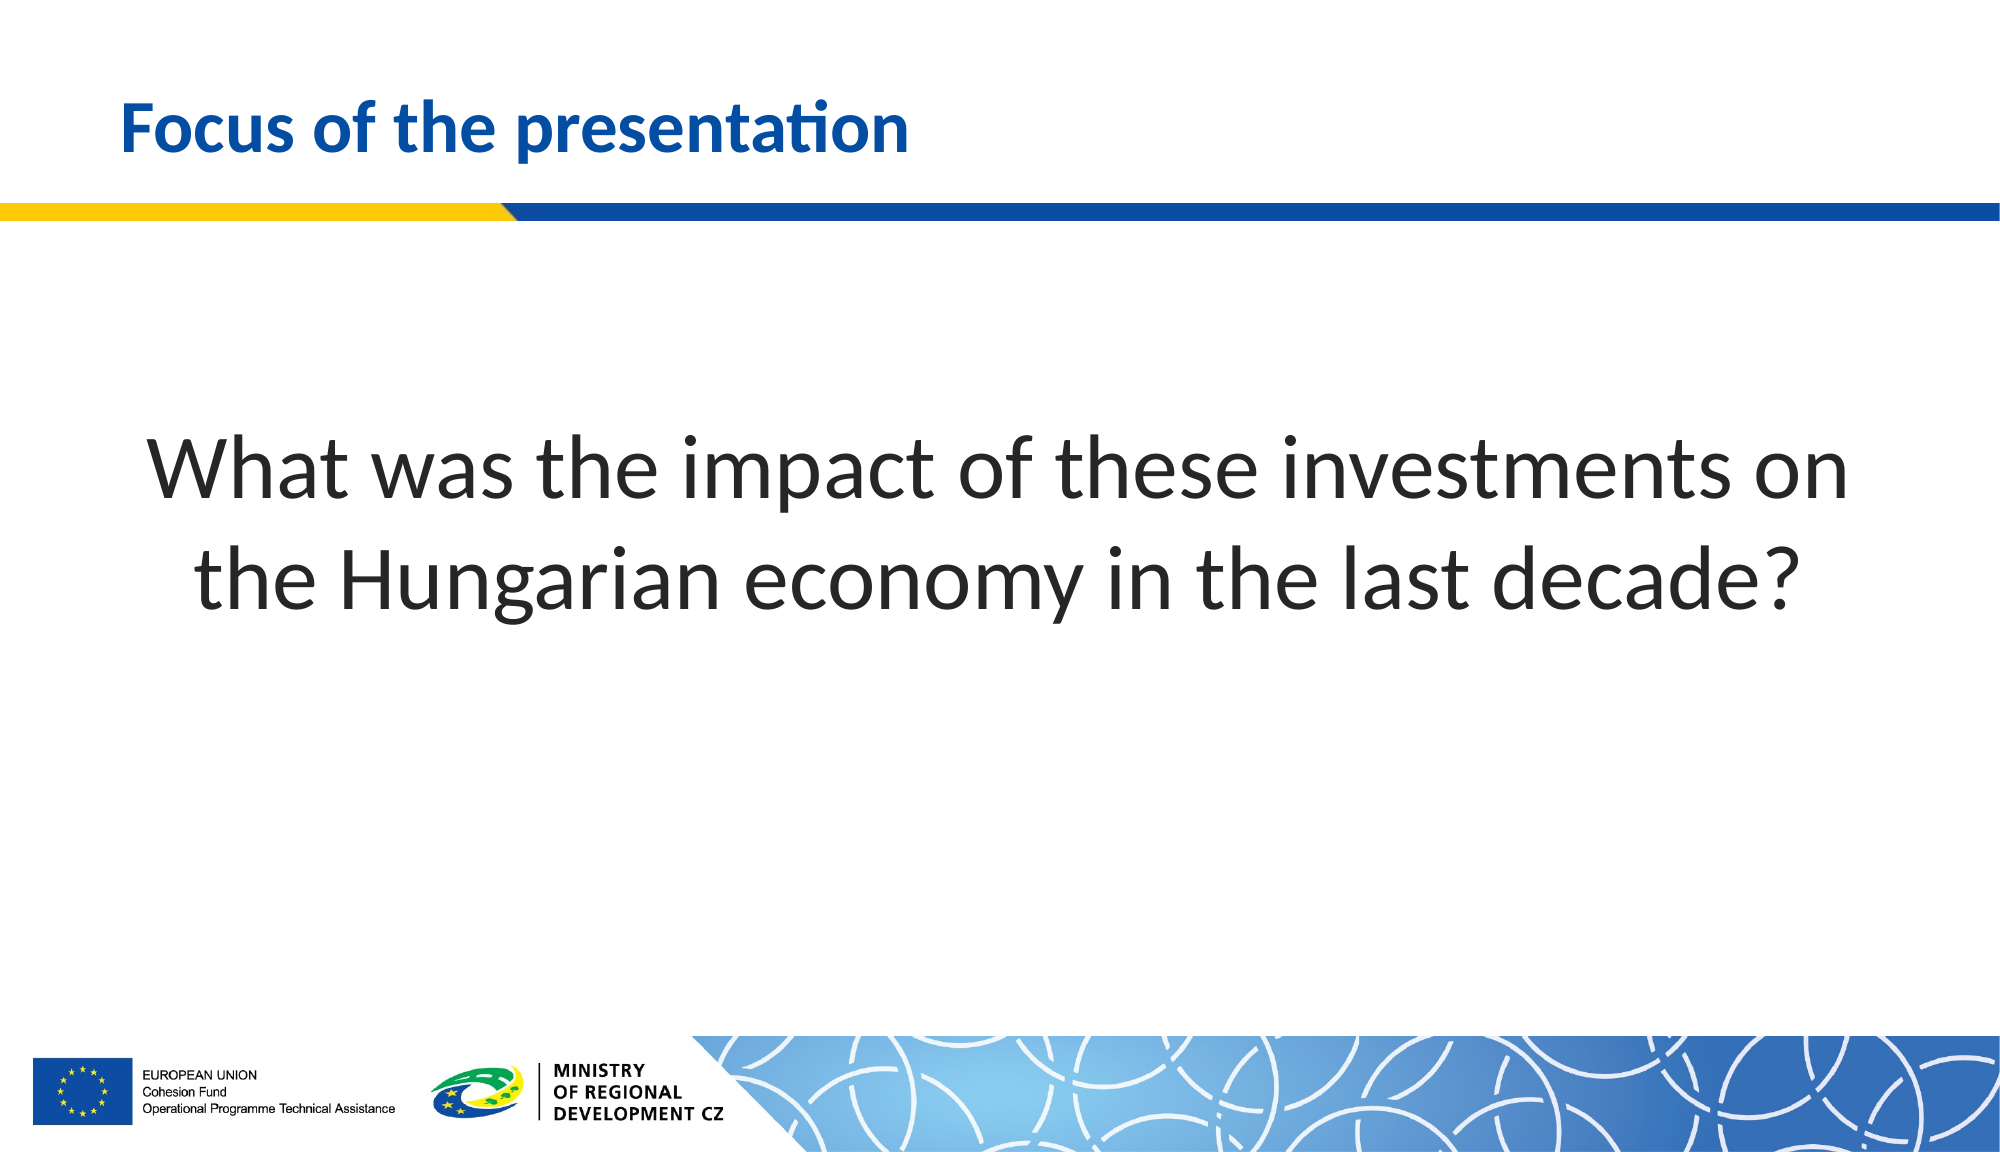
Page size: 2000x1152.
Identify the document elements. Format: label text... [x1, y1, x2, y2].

picture [0, 203, 2000, 221]
picture [0, 1036, 2000, 1152]
list What was the impact of these investments on the Hungarian economy in the last decade? [99, 268, 1900, 1029]
title Focus of the presentation [99, 46, 1900, 198]
